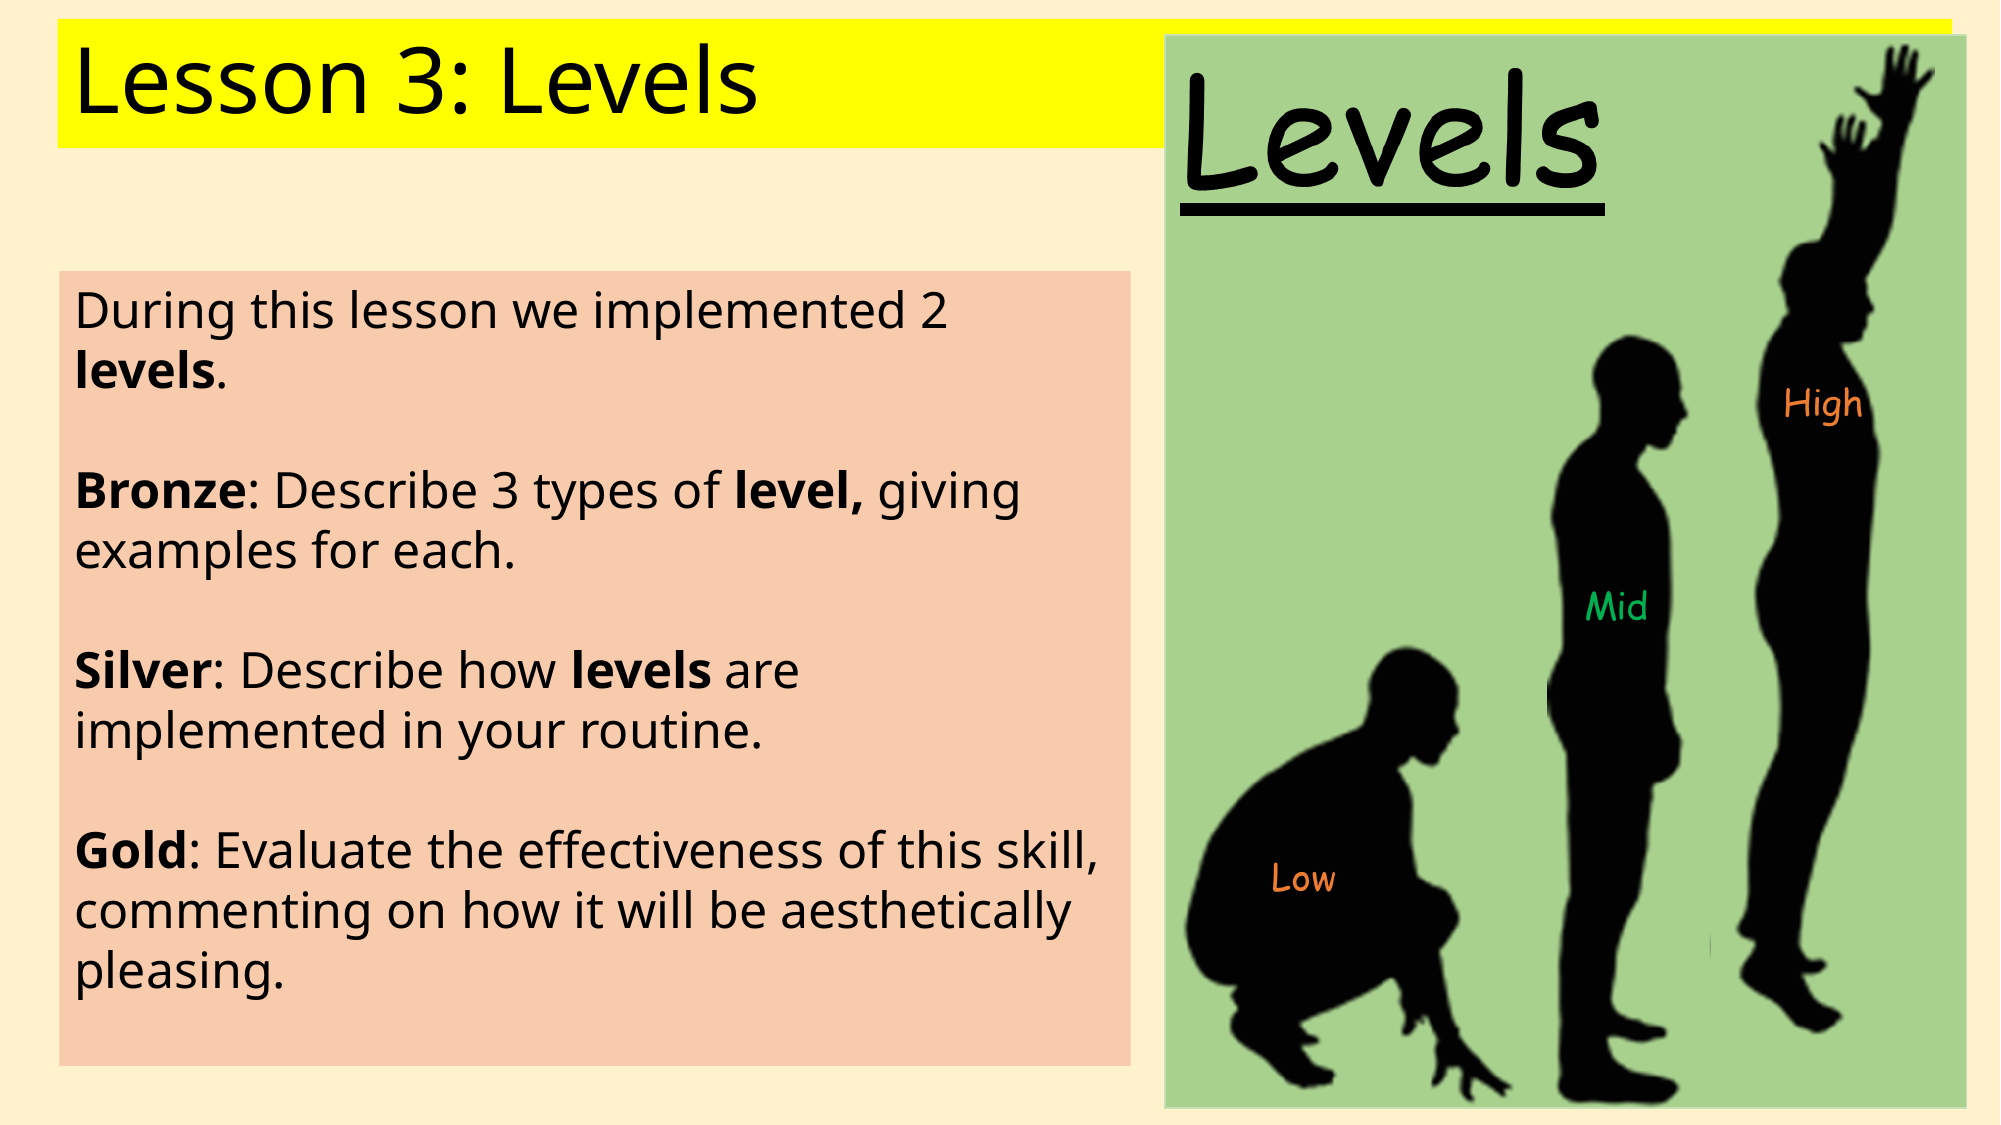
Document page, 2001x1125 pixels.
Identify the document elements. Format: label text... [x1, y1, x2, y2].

picture [1090, 0, 1967, 1125]
text_box Lesson 3: Levels [57, 18, 1090, 149]
text_box During this lesson we implemented 2 levels. Bronze: Describe 3 types of level, giving examples for each. Silver: Describe how levels are implemented in your routine. Gold: Evaluate the effectiveness of this skill, commenting on how it will be aesthetically pleasing. [59, 271, 1090, 1066]
